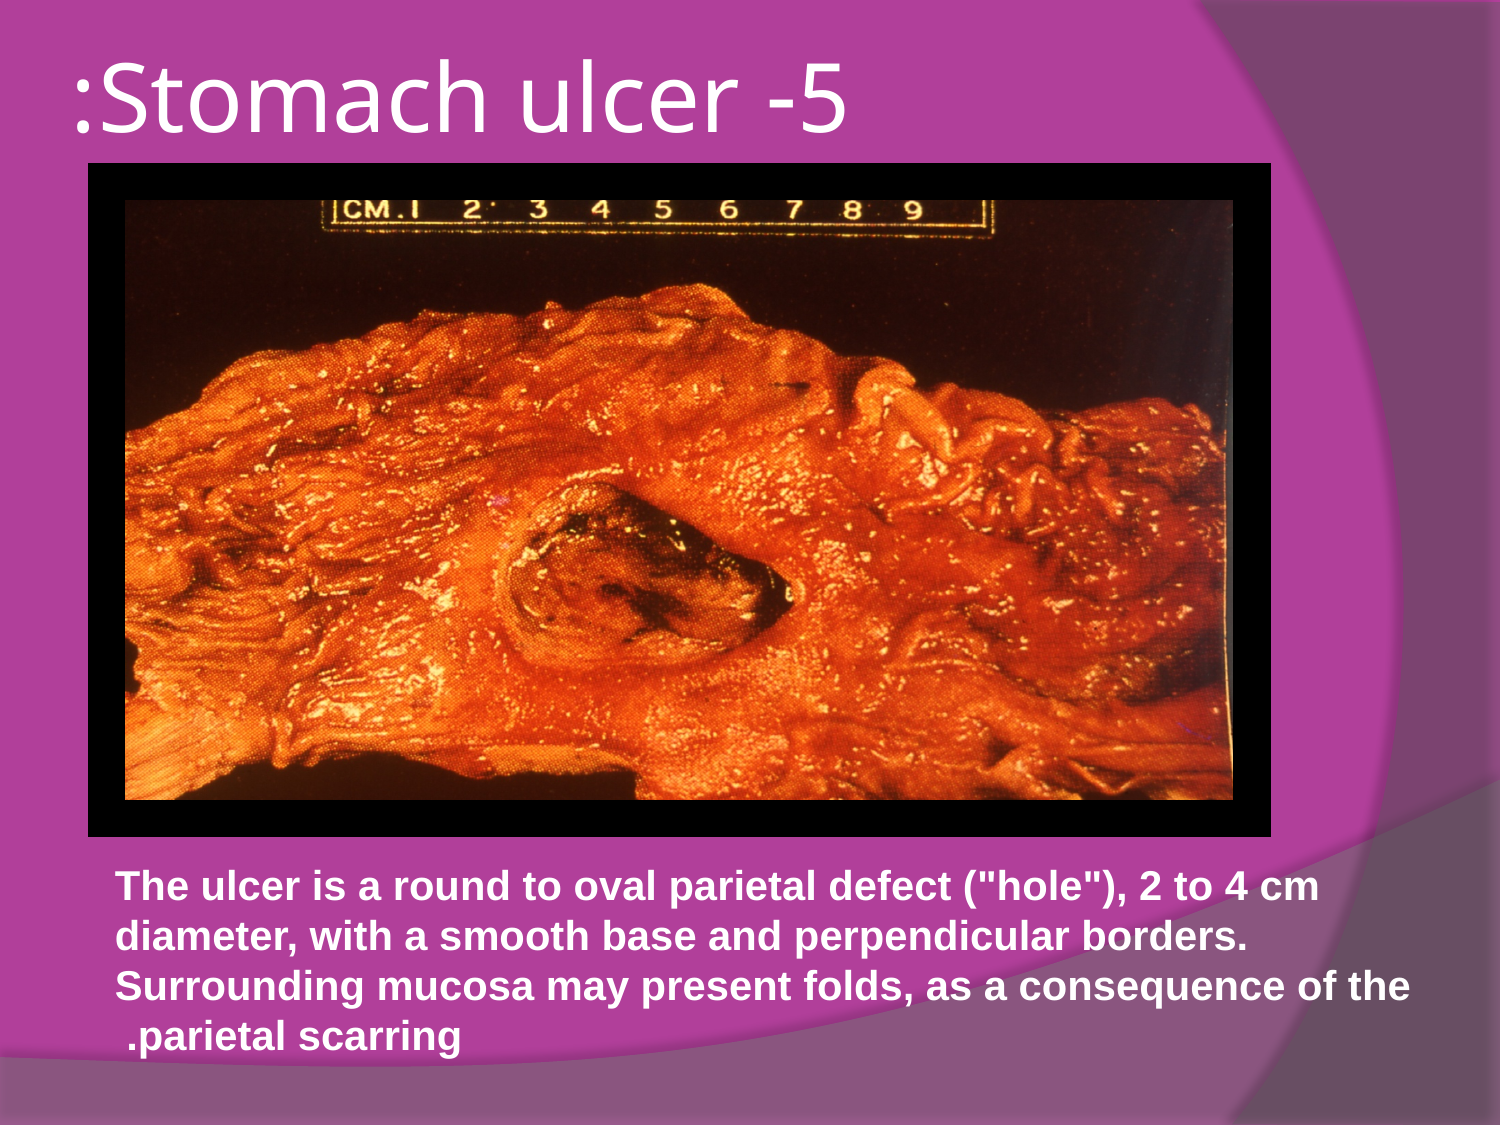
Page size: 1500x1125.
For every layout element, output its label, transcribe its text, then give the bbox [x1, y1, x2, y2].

text_box The ulcer is a round to oval parietal defect ("hole"), 2 to 4 cm diameter, with a smooth base and perpendicular borders. Surrounding mucosa may present folds, as a consequence of the parietal scarring. [99, 850, 1500, 1066]
title 5- Stomach ulcer: [62, 0, 1288, 188]
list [124, 199, 1234, 801]
